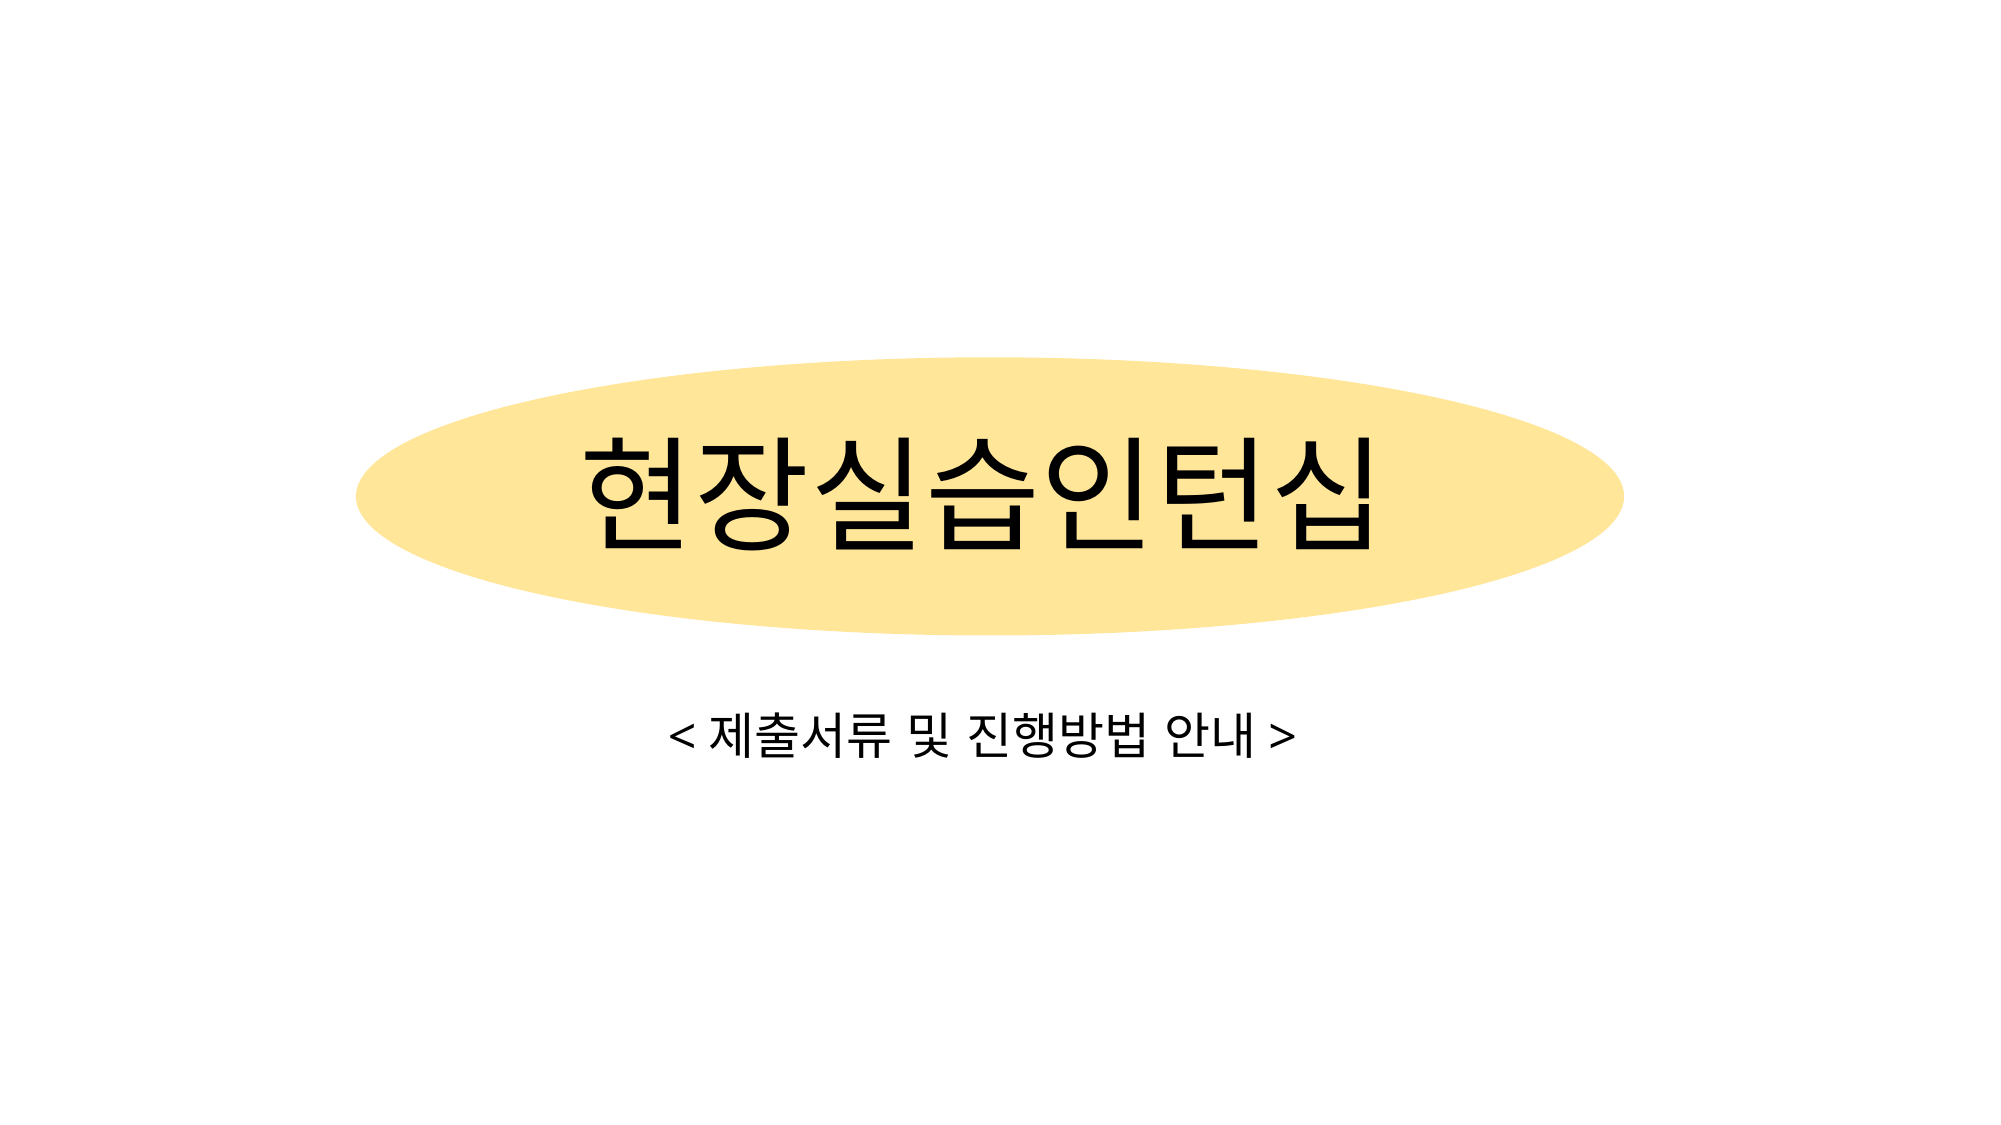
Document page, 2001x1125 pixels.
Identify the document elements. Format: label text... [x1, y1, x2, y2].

title 현장실습인턴십 [249, 184, 1750, 576]
subtitle <제출서류 및 진행방법 안내> [249, 548, 1728, 833]
